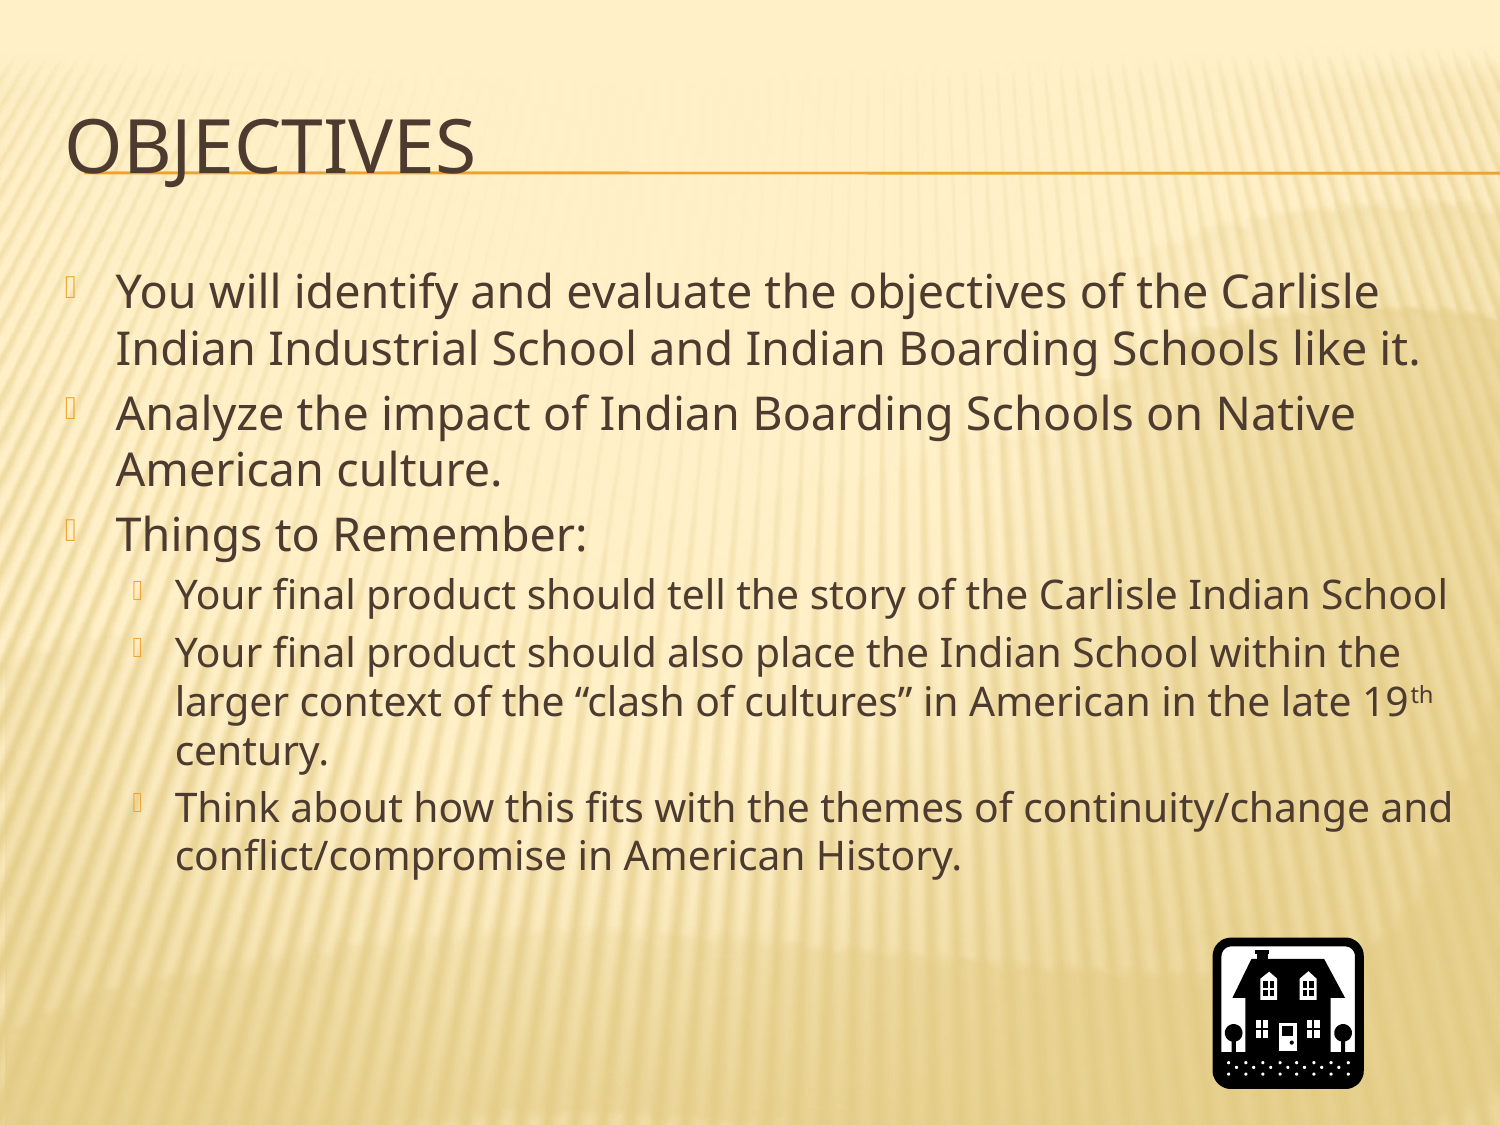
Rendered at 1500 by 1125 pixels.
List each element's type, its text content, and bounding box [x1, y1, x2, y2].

title Objectives [50, 75, 1475, 213]
picture [1212, 937, 1365, 1090]
list You will identify and evaluate the objectives of the Carlisle Indian Industrial School and Indian Boarding Schools like it. Analyze the impact of Indian Boarding Schools on Native American culture. Things to Remember: Your final product should tell the story of the Carlisle Indian School Your final product should also place the Indian School within the larger context of the “clash of cultures” in American in the late 19th century. Think about how this fits with the themes of continuity/change and conflict/compromise in American History. [50, 254, 1475, 998]
